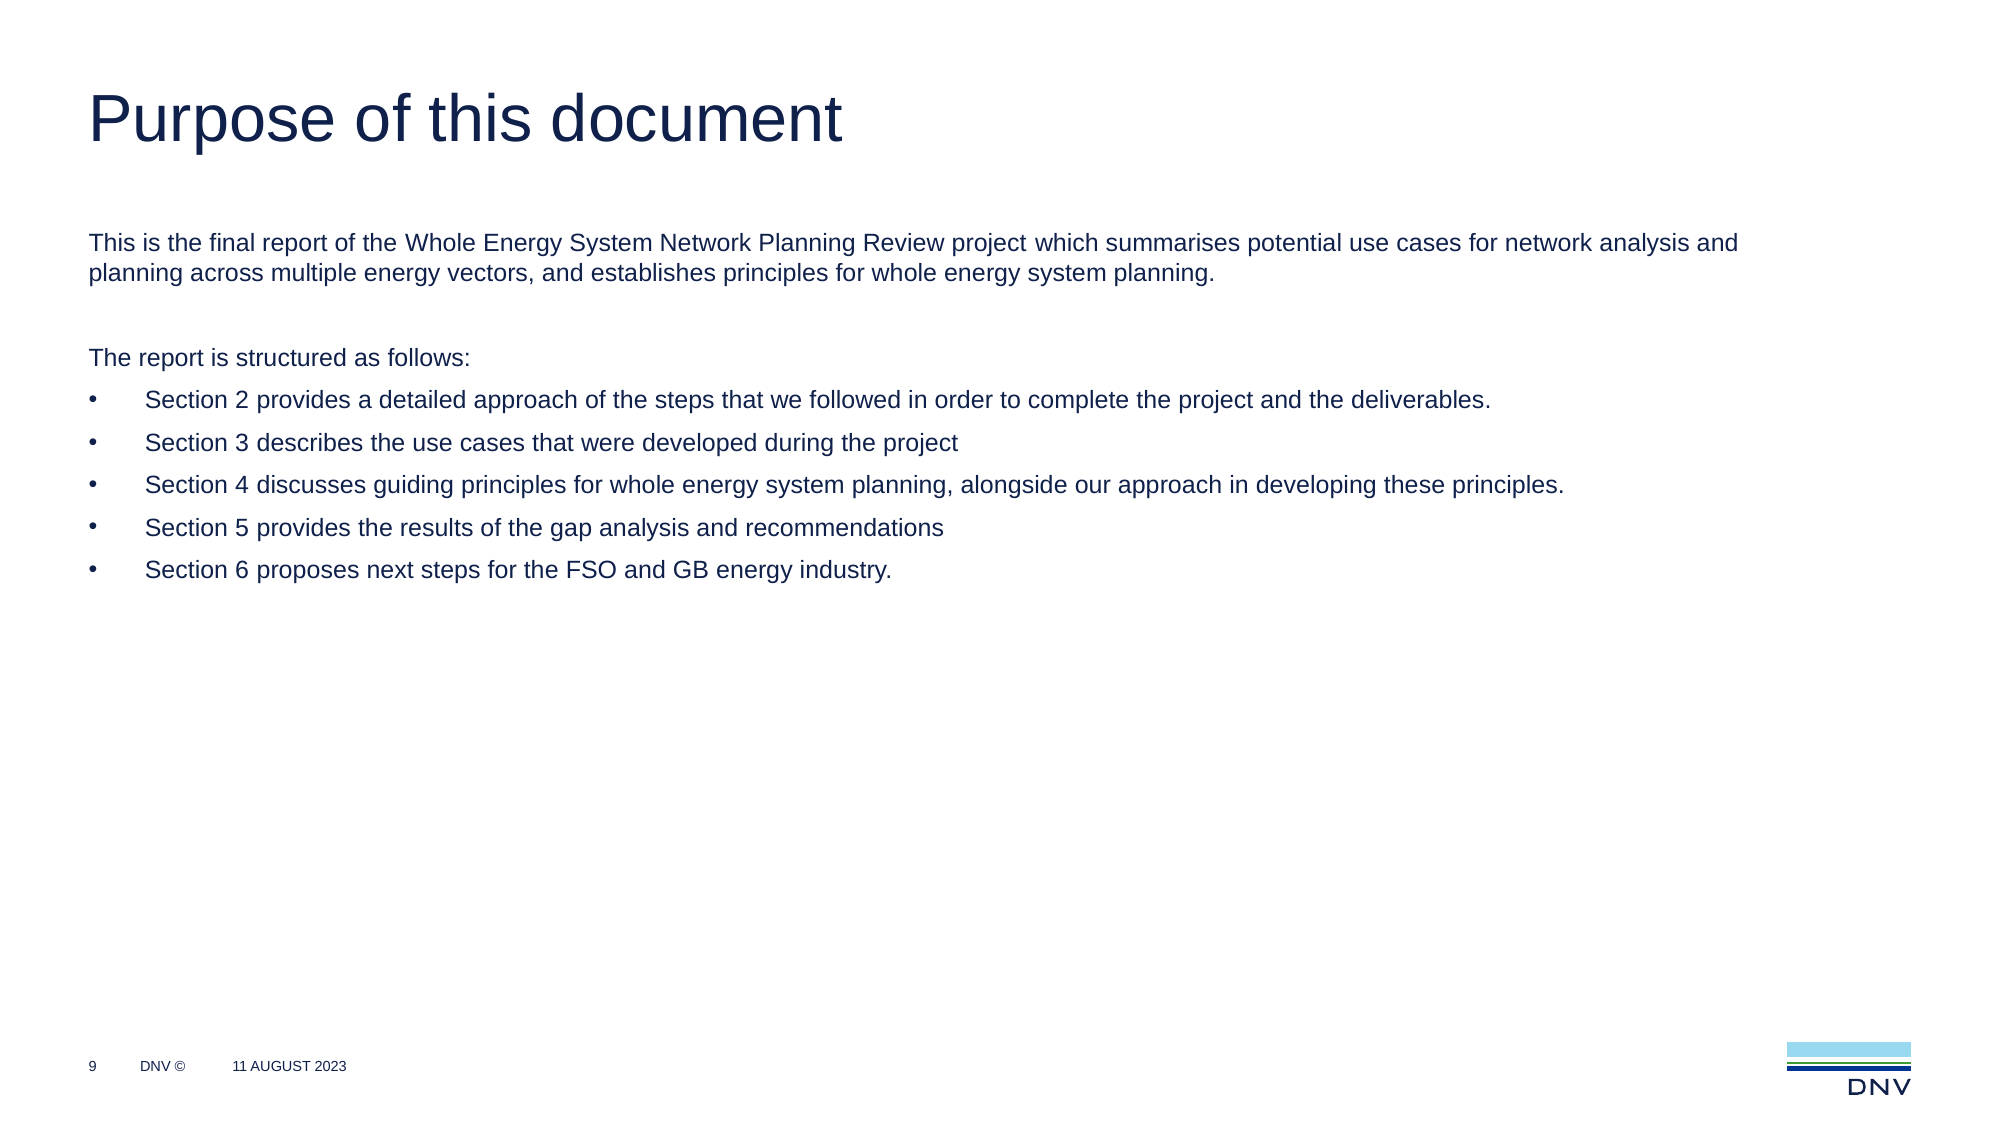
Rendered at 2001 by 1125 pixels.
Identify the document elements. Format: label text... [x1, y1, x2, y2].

text_box This is the final report of the Whole Energy System Network Planning Review project which summarises potential use cases for network analysis and planning across multiple energy vectors, and establishes principles for whole energy system planning. The report is structured as follows: Section 2 provides a detailed approach of the steps that we followed in order to complete the project and the deliverables. Section 3 describes the use cases that were developed during the project Section 4 discusses guiding principles for whole energy system planning, alongside our approach in developing these principles. Section 5 provides the results of the gap analysis and recommendations Section 6 proposes next steps for the FSO and GB energy industry. [88, 226, 1809, 584]
title Purpose of this document [88, 88, 1912, 243]
slide_number 9 [88, 1056, 133, 1082]
